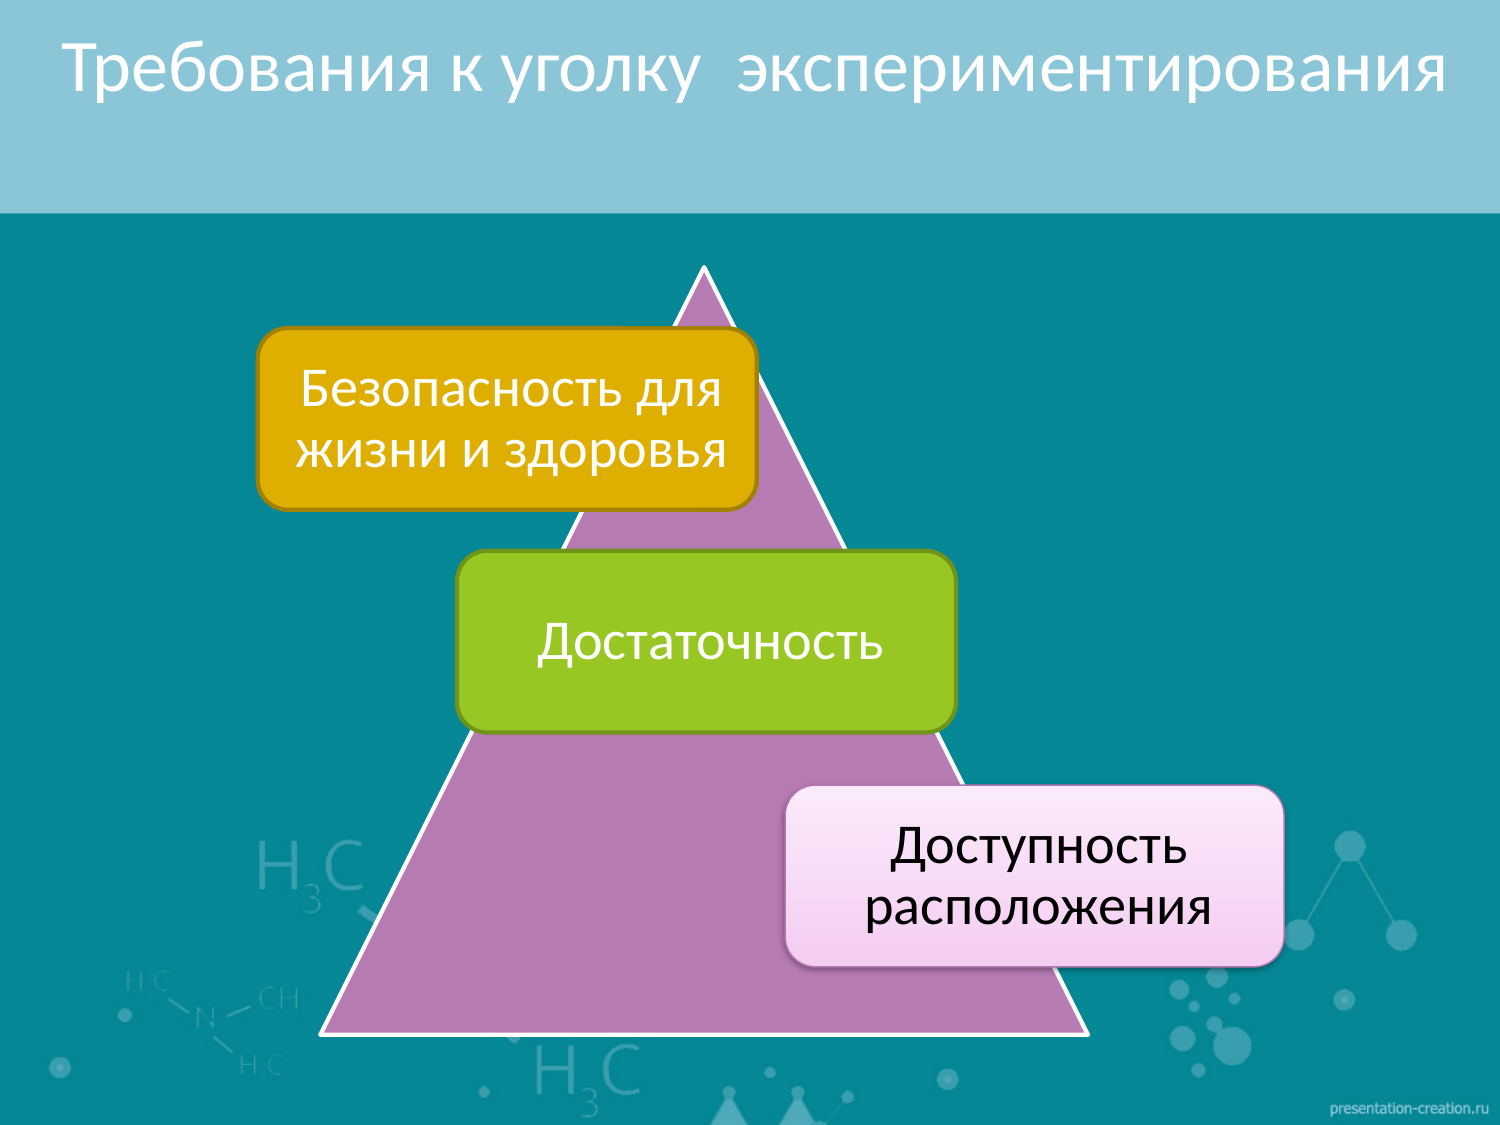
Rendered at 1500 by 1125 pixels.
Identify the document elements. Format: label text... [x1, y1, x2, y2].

picture [0, 0, 1500, 1125]
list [40, 266, 1483, 1036]
title Требования к уголку экспериментирования [41, 8, 1471, 204]
